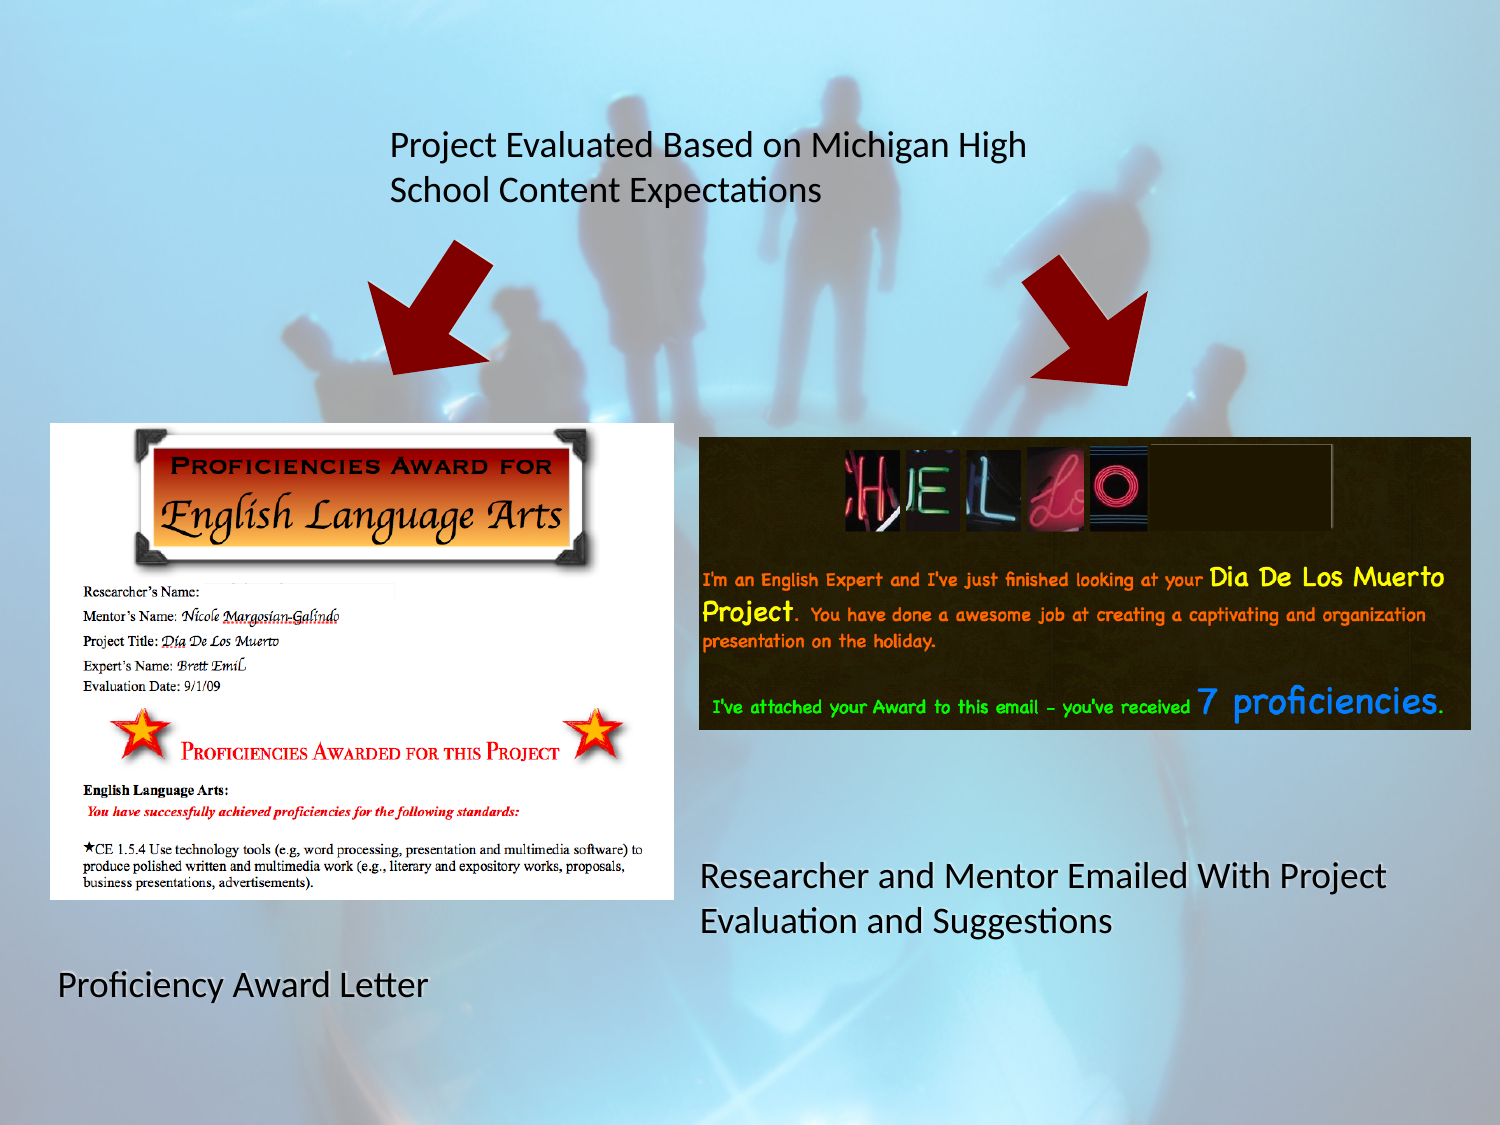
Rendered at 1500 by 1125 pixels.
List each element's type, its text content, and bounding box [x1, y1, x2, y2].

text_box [699, 224, 1471, 1011]
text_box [49, 212, 674, 1015]
text_box Project Evaluated Based on Michigan High School Content Expectations [374, 112, 1125, 218]
